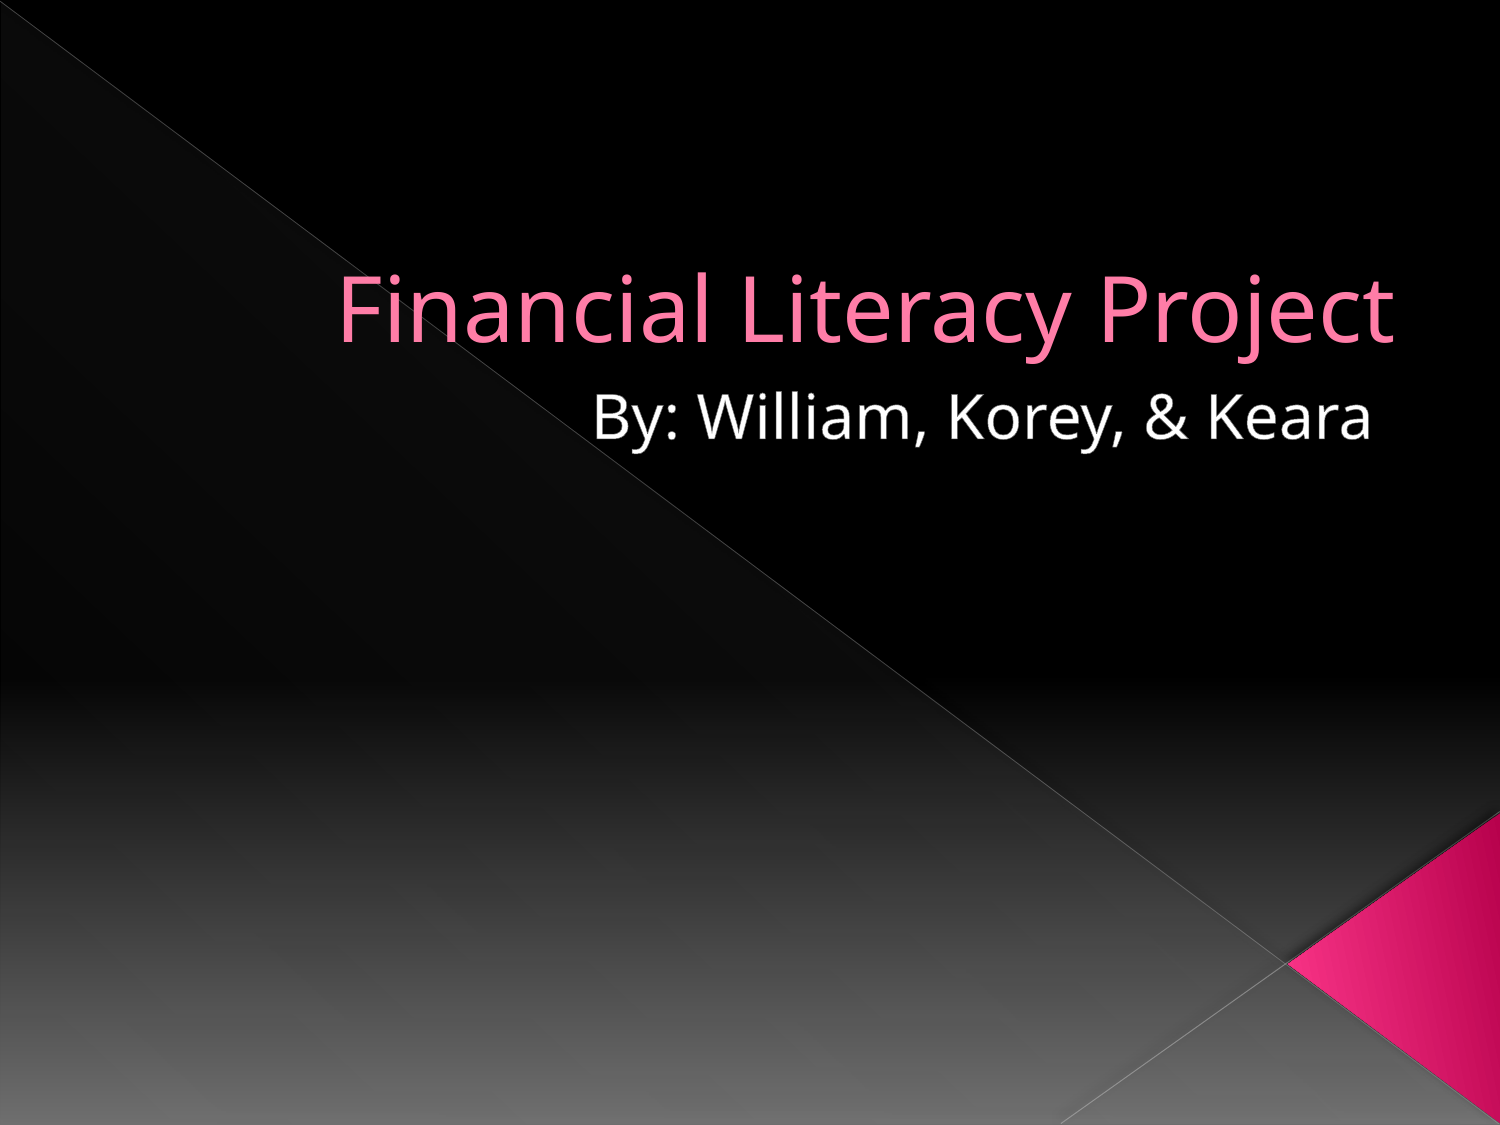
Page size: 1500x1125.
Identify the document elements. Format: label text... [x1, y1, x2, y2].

title Financial Literacy Project [88, 127, 1412, 369]
subtitle By: William, Korey, & Keara [88, 369, 1412, 657]
